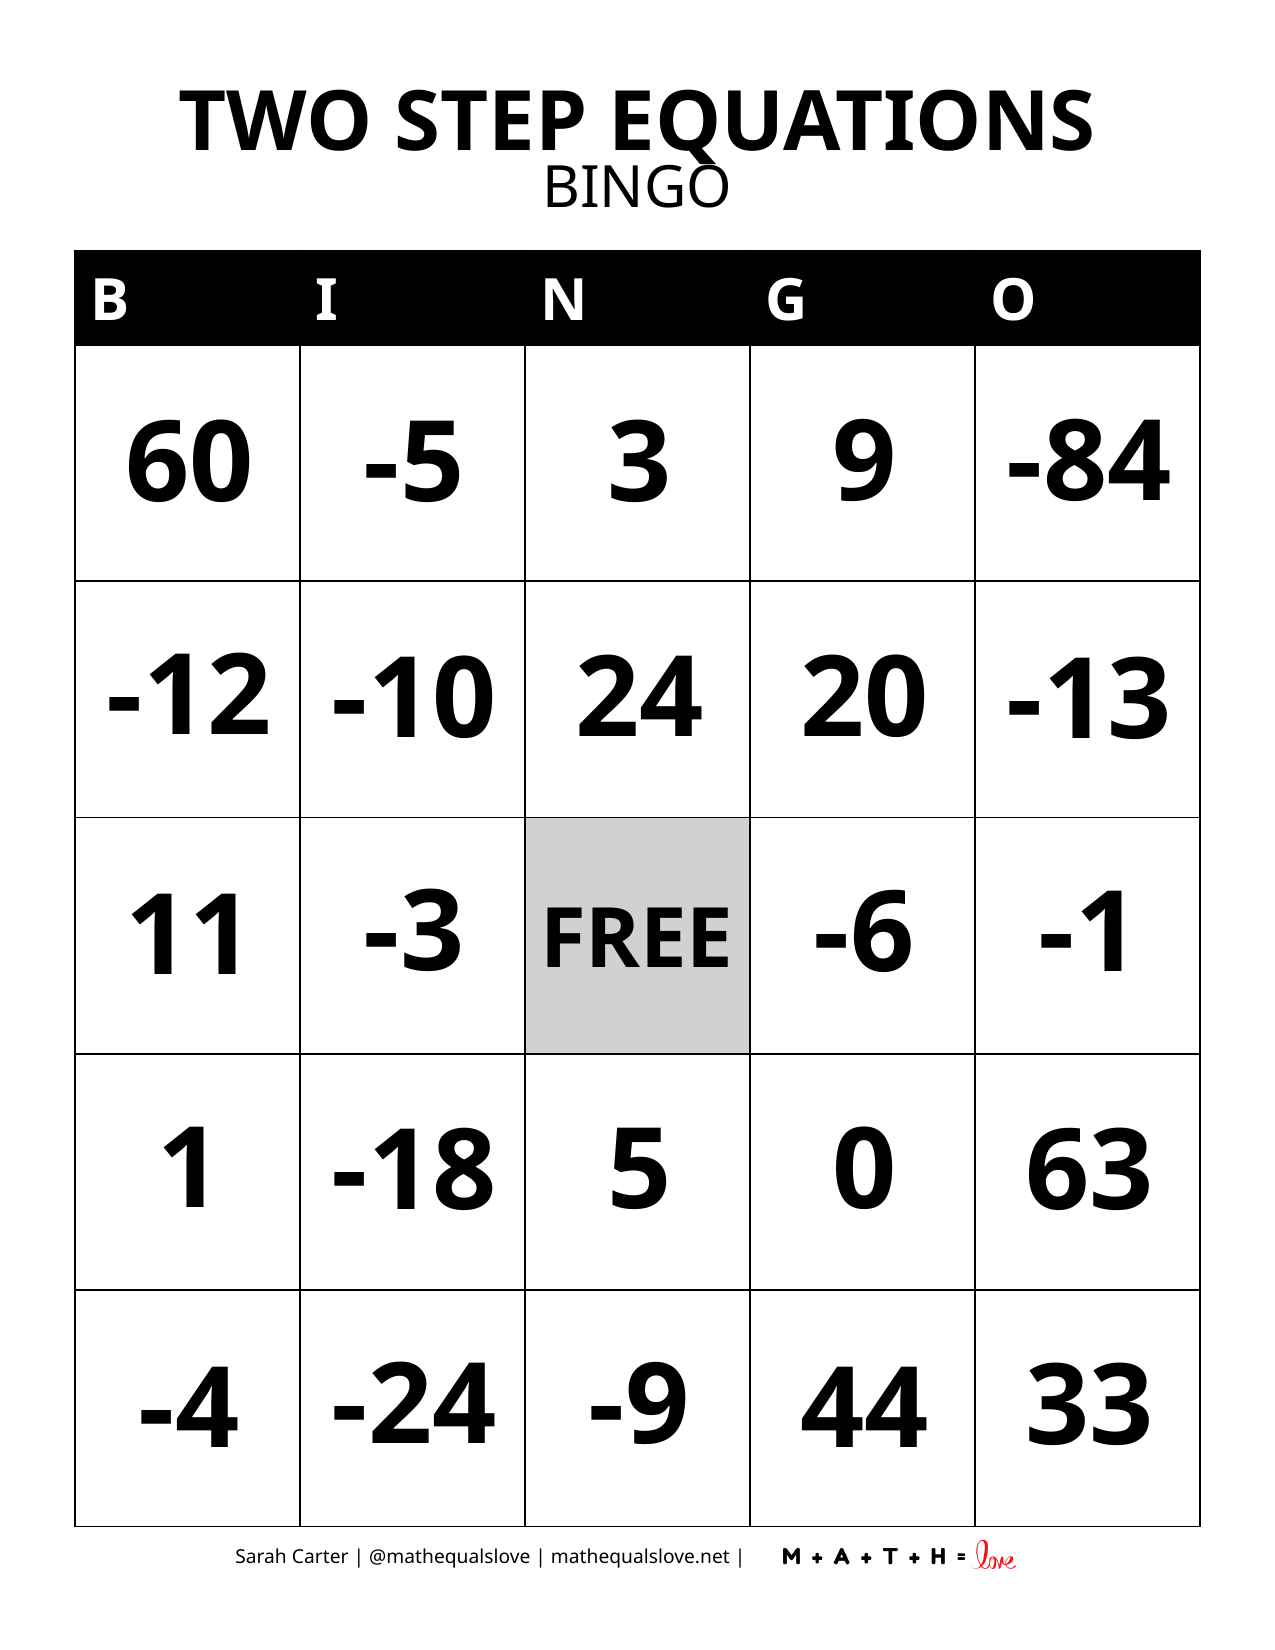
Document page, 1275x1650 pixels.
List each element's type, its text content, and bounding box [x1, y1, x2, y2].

table_cell [751, 1291, 974, 1378]
text_box -10 [300, 668, 528, 716]
table_cell [751, 1055, 974, 1139]
table_cell [751, 582, 974, 667]
table_cell [976, 1423, 1199, 1526]
table_cell [301, 346, 524, 433]
table_cell [976, 818, 1199, 903]
table_cell [301, 1422, 524, 1526]
table_cell [76, 713, 299, 817]
table_cell [76, 582, 299, 665]
table_cell [751, 1187, 974, 1289]
table_cell [76, 1186, 299, 1289]
table_cell [526, 1055, 749, 1139]
text_box 60 [75, 432, 303, 480]
text_box -12 [75, 665, 303, 713]
text_box -84 [978, 431, 1203, 479]
table_cell [526, 1291, 749, 1374]
table_cell [976, 582, 1199, 669]
table_cell [751, 818, 974, 903]
text_box 9 [750, 431, 978, 479]
text_box -1 [975, 903, 1203, 951]
text_box 5 [525, 1139, 750, 1187]
text_box -5 [300, 433, 528, 481]
table_cell [301, 1291, 524, 1374]
table_cell [751, 346, 974, 431]
table_cell [76, 818, 299, 906]
table_cell [526, 1187, 749, 1289]
table_cell [301, 1055, 524, 1141]
table_cell [526, 1422, 749, 1526]
table_cell [751, 479, 974, 580]
table_cell [526, 582, 749, 667]
table_cell [976, 951, 1199, 1053]
text_box 0 [750, 1139, 978, 1187]
text_box -13 [975, 669, 1203, 717]
table_cell [76, 1291, 299, 1378]
text_box TWO STEP EQUATIONS [74, 59, 1200, 175]
text_box 11 [75, 906, 303, 954]
table_cell [301, 1189, 524, 1289]
table_cell [76, 1055, 299, 1138]
table_cell [301, 582, 524, 668]
text_box -24 [300, 1374, 525, 1422]
table_cell [526, 715, 749, 817]
table_header I [301, 251, 524, 344]
text_box -3 [300, 902, 528, 950]
table_cell [976, 1055, 1199, 1141]
table_header G [751, 251, 974, 344]
text_box -18 [300, 1141, 528, 1189]
table_header B [76, 251, 299, 344]
table_cell [76, 346, 299, 432]
table_cell [976, 1189, 1199, 1289]
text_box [220, 1535, 1055, 1576]
table_cell [976, 346, 1199, 431]
table_cell [301, 481, 524, 580]
table_cell [301, 716, 524, 817]
table_cell [976, 479, 1199, 580]
table_cell [751, 715, 974, 817]
text_box 33 [975, 1375, 1203, 1423]
text_box BINGO [74, 175, 1200, 226]
text_box -9 [525, 1374, 753, 1422]
table_cell [526, 346, 749, 432]
text_box 44 [750, 1378, 978, 1426]
table_cell [751, 951, 974, 1053]
text_box 1 [75, 1138, 303, 1186]
table_cell [76, 480, 299, 580]
text_box 63 [975, 1141, 1203, 1189]
table_cell [751, 1426, 974, 1526]
table_cell [76, 954, 299, 1053]
table_cell [526, 480, 749, 580]
table_cell FREE [526, 818, 749, 1053]
table_cell [976, 1291, 1199, 1375]
text_box 3 [525, 432, 753, 480]
text_box 24 [525, 667, 753, 715]
table_cell [76, 1426, 299, 1526]
text_box 20 [753, 667, 978, 715]
table_header N [526, 251, 749, 344]
table_cell [976, 717, 1199, 817]
text_box -4 [75, 1378, 303, 1426]
text_box -6 [750, 903, 975, 951]
table_cell [301, 950, 524, 1053]
table_header O [976, 251, 1199, 344]
table_cell [301, 818, 524, 902]
